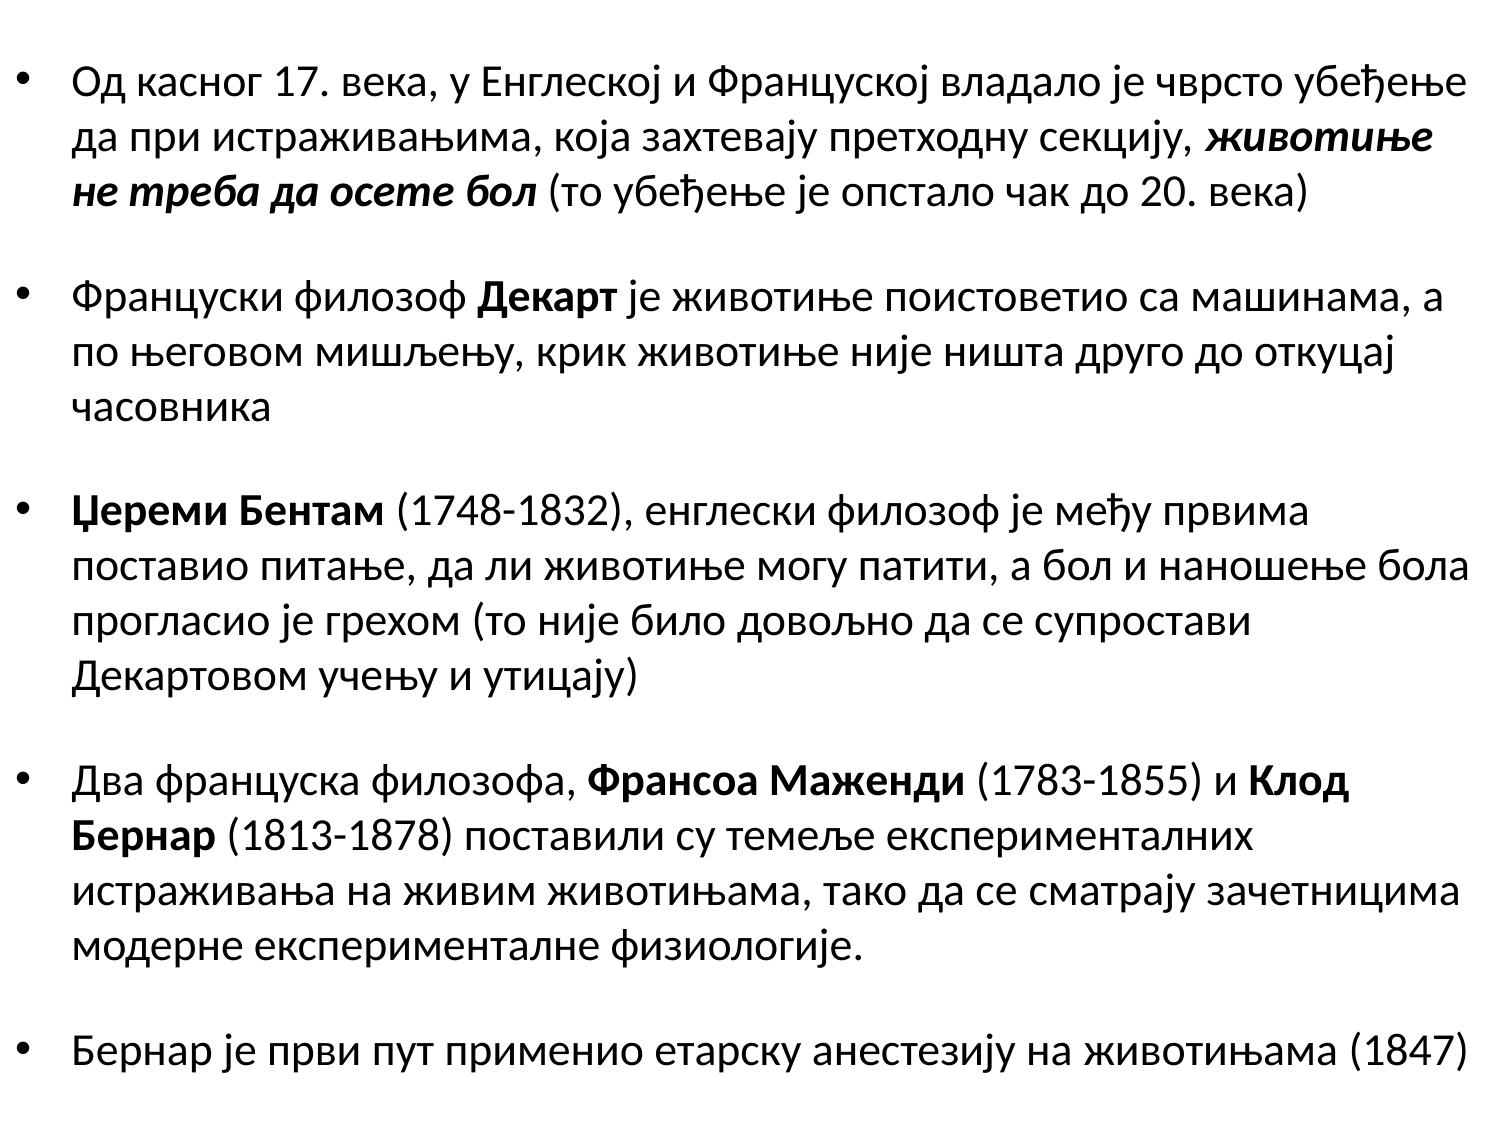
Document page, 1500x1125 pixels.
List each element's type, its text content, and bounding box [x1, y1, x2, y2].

list Од касног 17. века, у Енглеској и Француској владало је чврсто убеђење да при истраживањима, која захтевају претходну секцију, животиње не треба да осете бол (то убеђење је опстало чак до 20. века) Француски филозоф Декарт је животиње поистоветио са машинама, а по његовом мишљењу, крик животиње није ништа друго до откуцај часовника Џереми Бентам (1748-1832), енглески филозоф је међу првима поставио питање, да ли животиње могу патити, а бол и наношење бола прогласио је грехом (то није било довољно да се супростави Декартовом учењу и утицају) Два француска филозофа, Франсоа Маженди (1783-1855) и Клод Бернар (1813-1878) поставили су темеље експерименталних истраживања на живим животињама, тако да се сматрају зачетницима модерне експерименталне физиологије. Бернар је први пут применио етарску анестезију на животињама (1847) [0, 42, 1500, 840]
